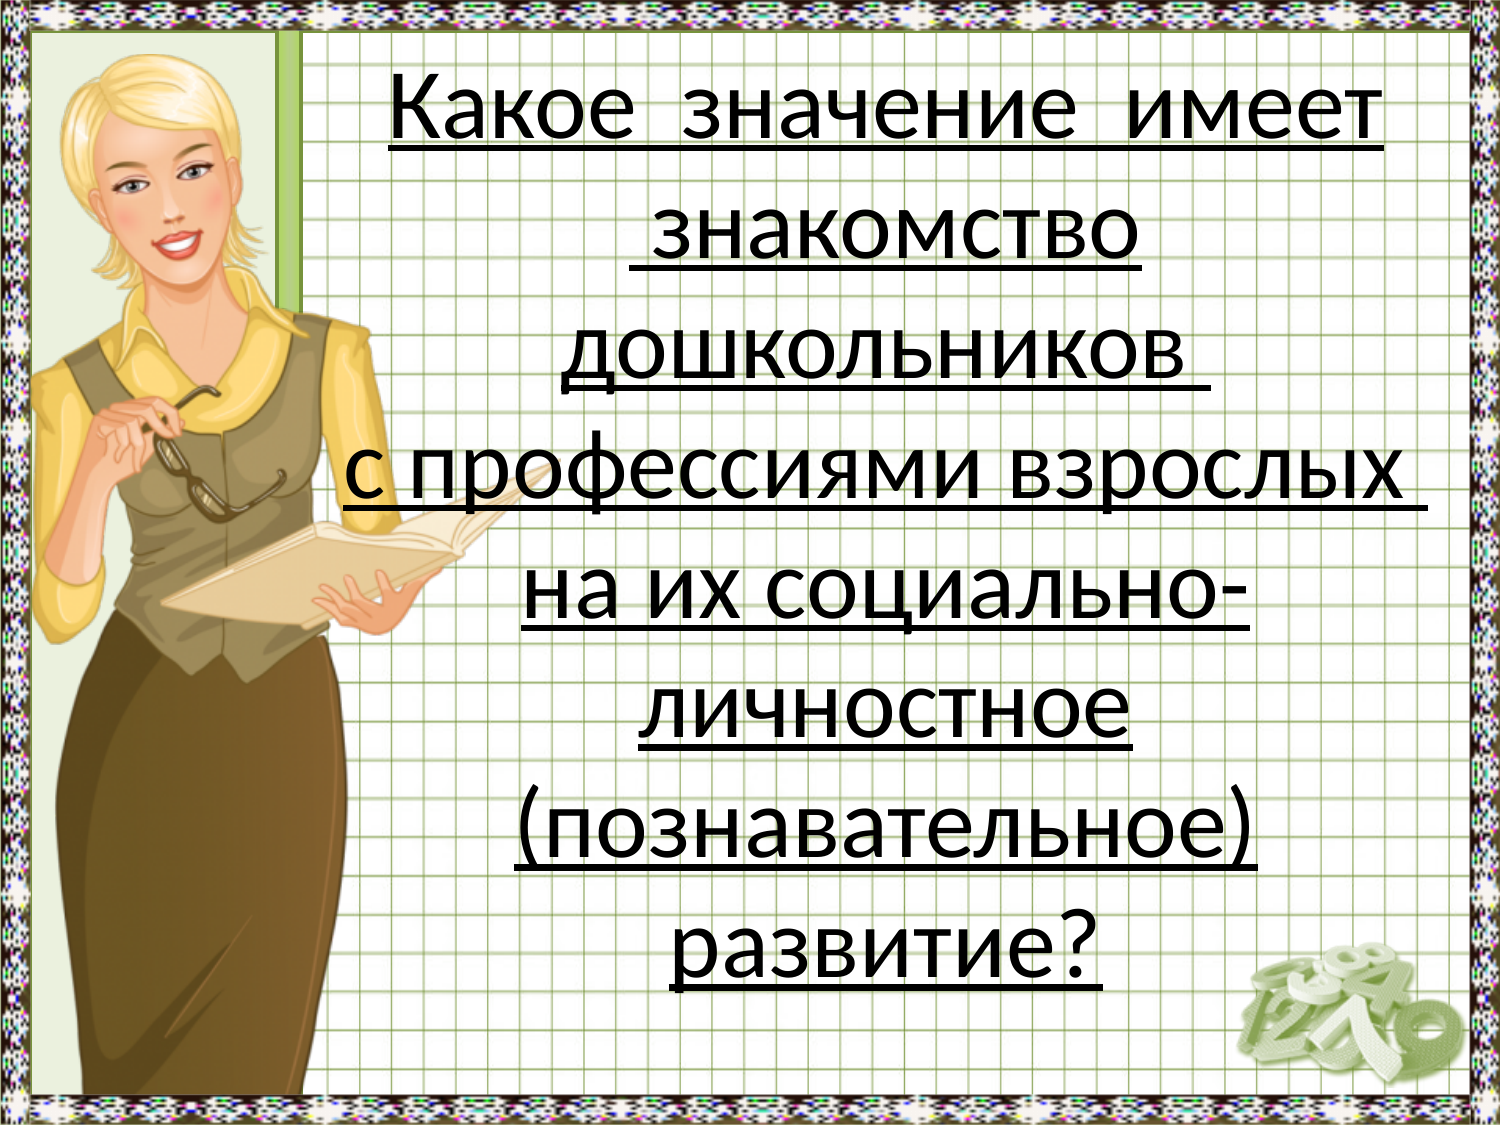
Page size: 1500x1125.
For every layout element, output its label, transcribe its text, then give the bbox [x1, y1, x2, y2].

picture [0, 0, 1500, 1125]
title Какое значение имеет знакомство дошкольников с профессиями взрослых на их социально-личностное (познавательное) развитие? [301, 42, 1469, 1090]
